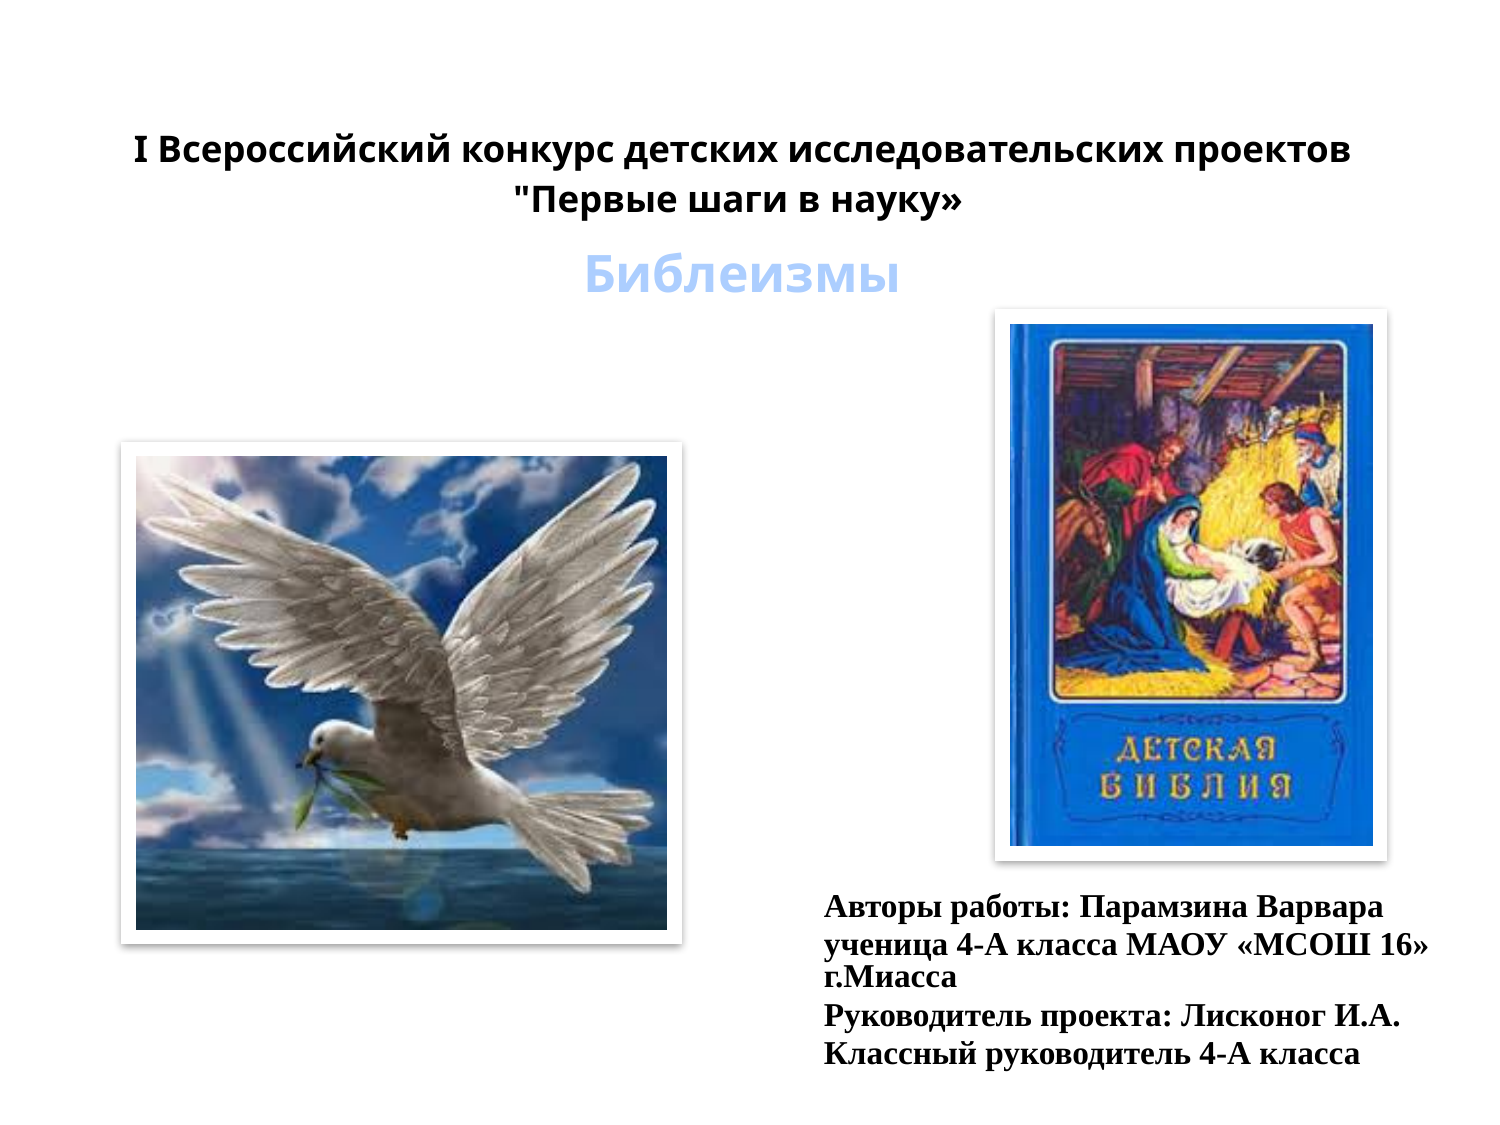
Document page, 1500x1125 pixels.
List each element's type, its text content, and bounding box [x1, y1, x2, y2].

picture [1009, 323, 1373, 846]
title I Всероссийский конкурс детских исследовательских проектов "Первые шаги в науку» Библеизмы [0, 85, 1500, 311]
text_box Авторы работы: Парамзина Варвара ученица 4-А класса МАОУ «МСОШ 16» г.Миасса Руководитель проекта: Лисконог И.А. Классный руководитель 4-А класса [809, 884, 1463, 1121]
picture [135, 456, 668, 930]
